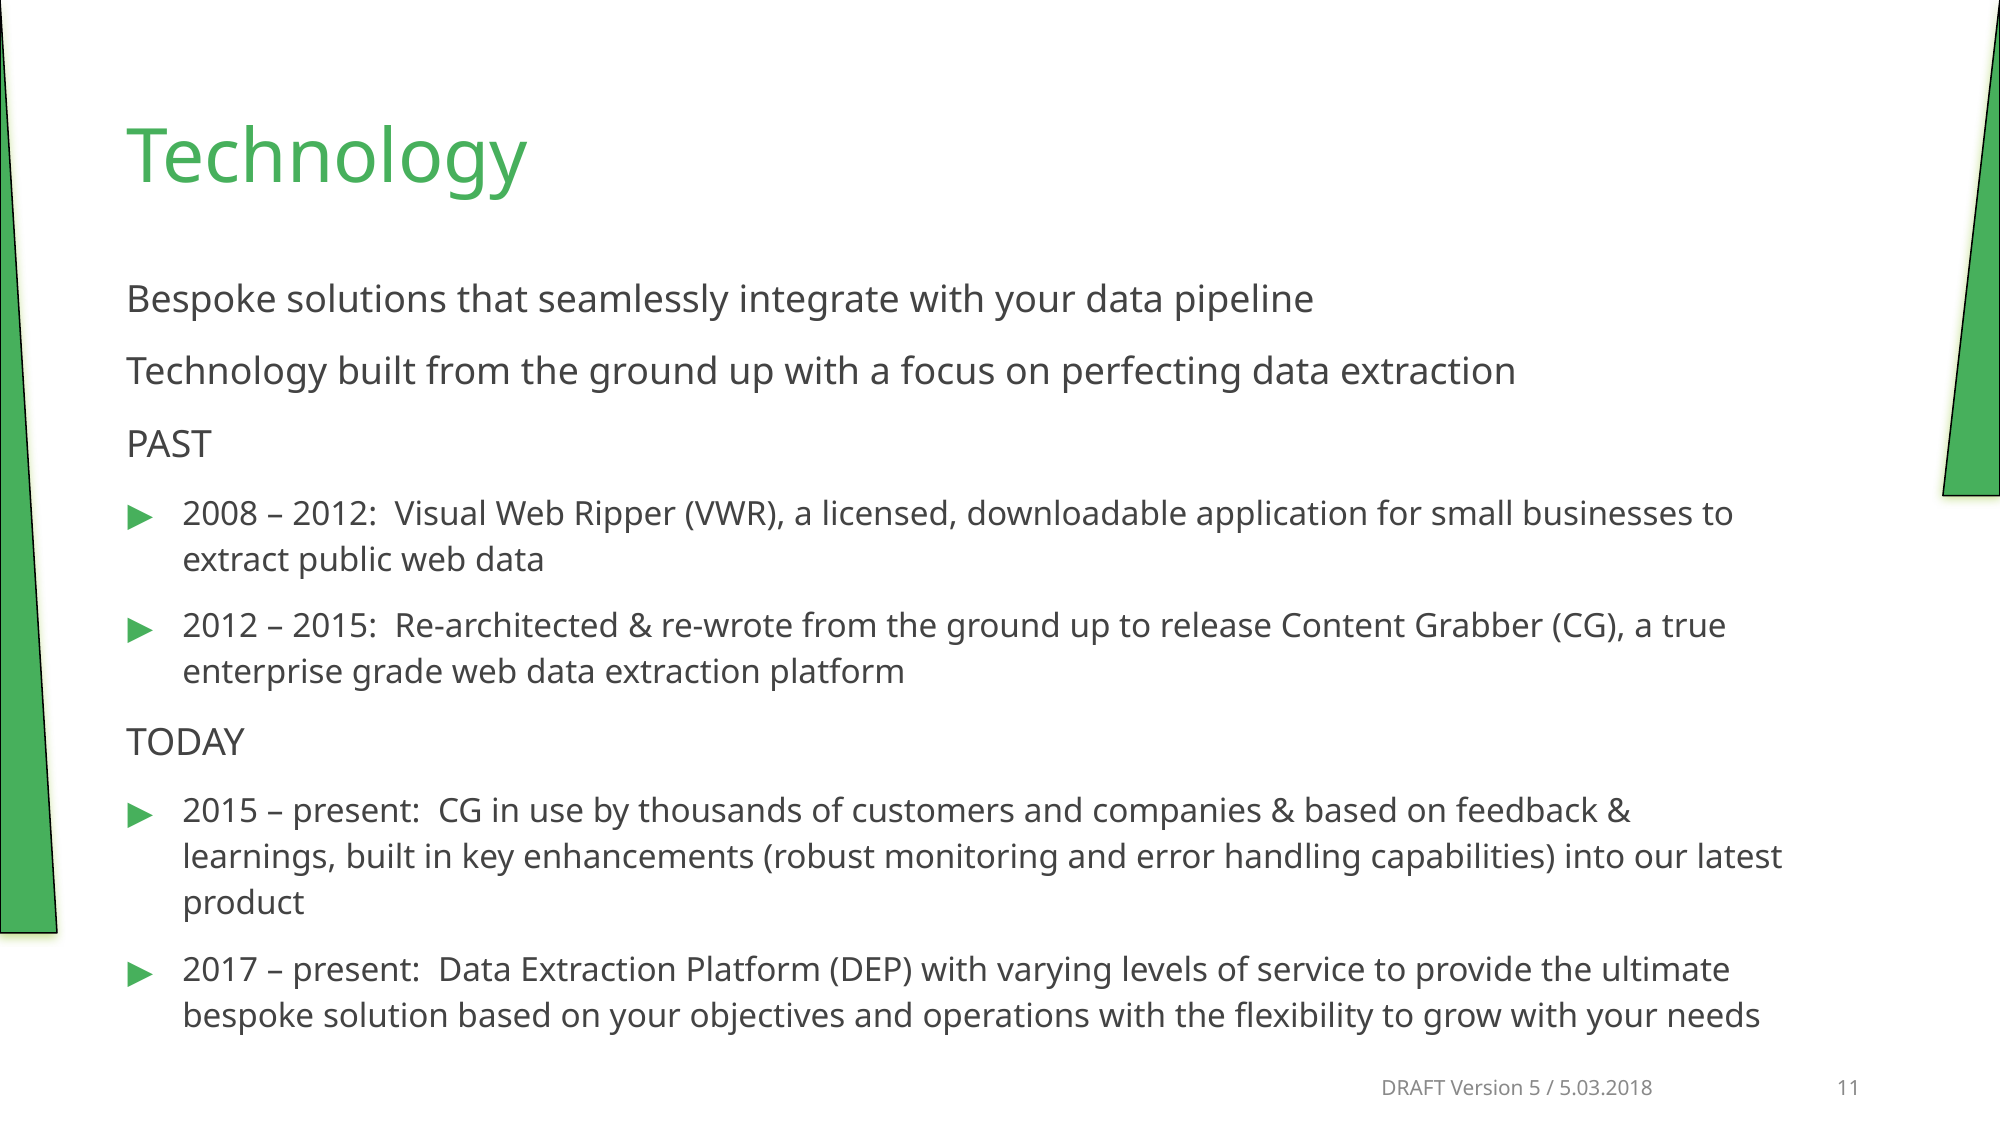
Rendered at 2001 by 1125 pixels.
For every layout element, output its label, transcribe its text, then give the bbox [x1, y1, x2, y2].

text_box [1942, 0, 2000, 496]
title Technology [111, 99, 1522, 260]
text_box [0, 0, 57, 933]
list Bespoke solutions that seamlessly integrate with your data pipeline Technology built from the ground up with a focus on perfecting data extraction PAST 2008 – 2012: Visual Web Ripper (VWR), a licensed, downloadable application for small businesses to extract public web data 2012 – 2015: Re-architected & re-wrote from the ground up to release Content Grabber (CG), a true enterprise grade web data extraction platform TODAY 2015 – present: CG in use by thousands of customers and companies & based on feedback & learnings, built in key enhancements (robust monitoring and error handling capabilities) into our latest product 2017 – present: Data Extraction Platform (DEP) with varying levels of service to provide the ultimate bespoke solution based on your objectives and operations with the flexibility to grow with your needs [111, 260, 1809, 1067]
text_box DRAFT Version 5 / 5.03.2018 11 [0, 1067, 2000, 1108]
